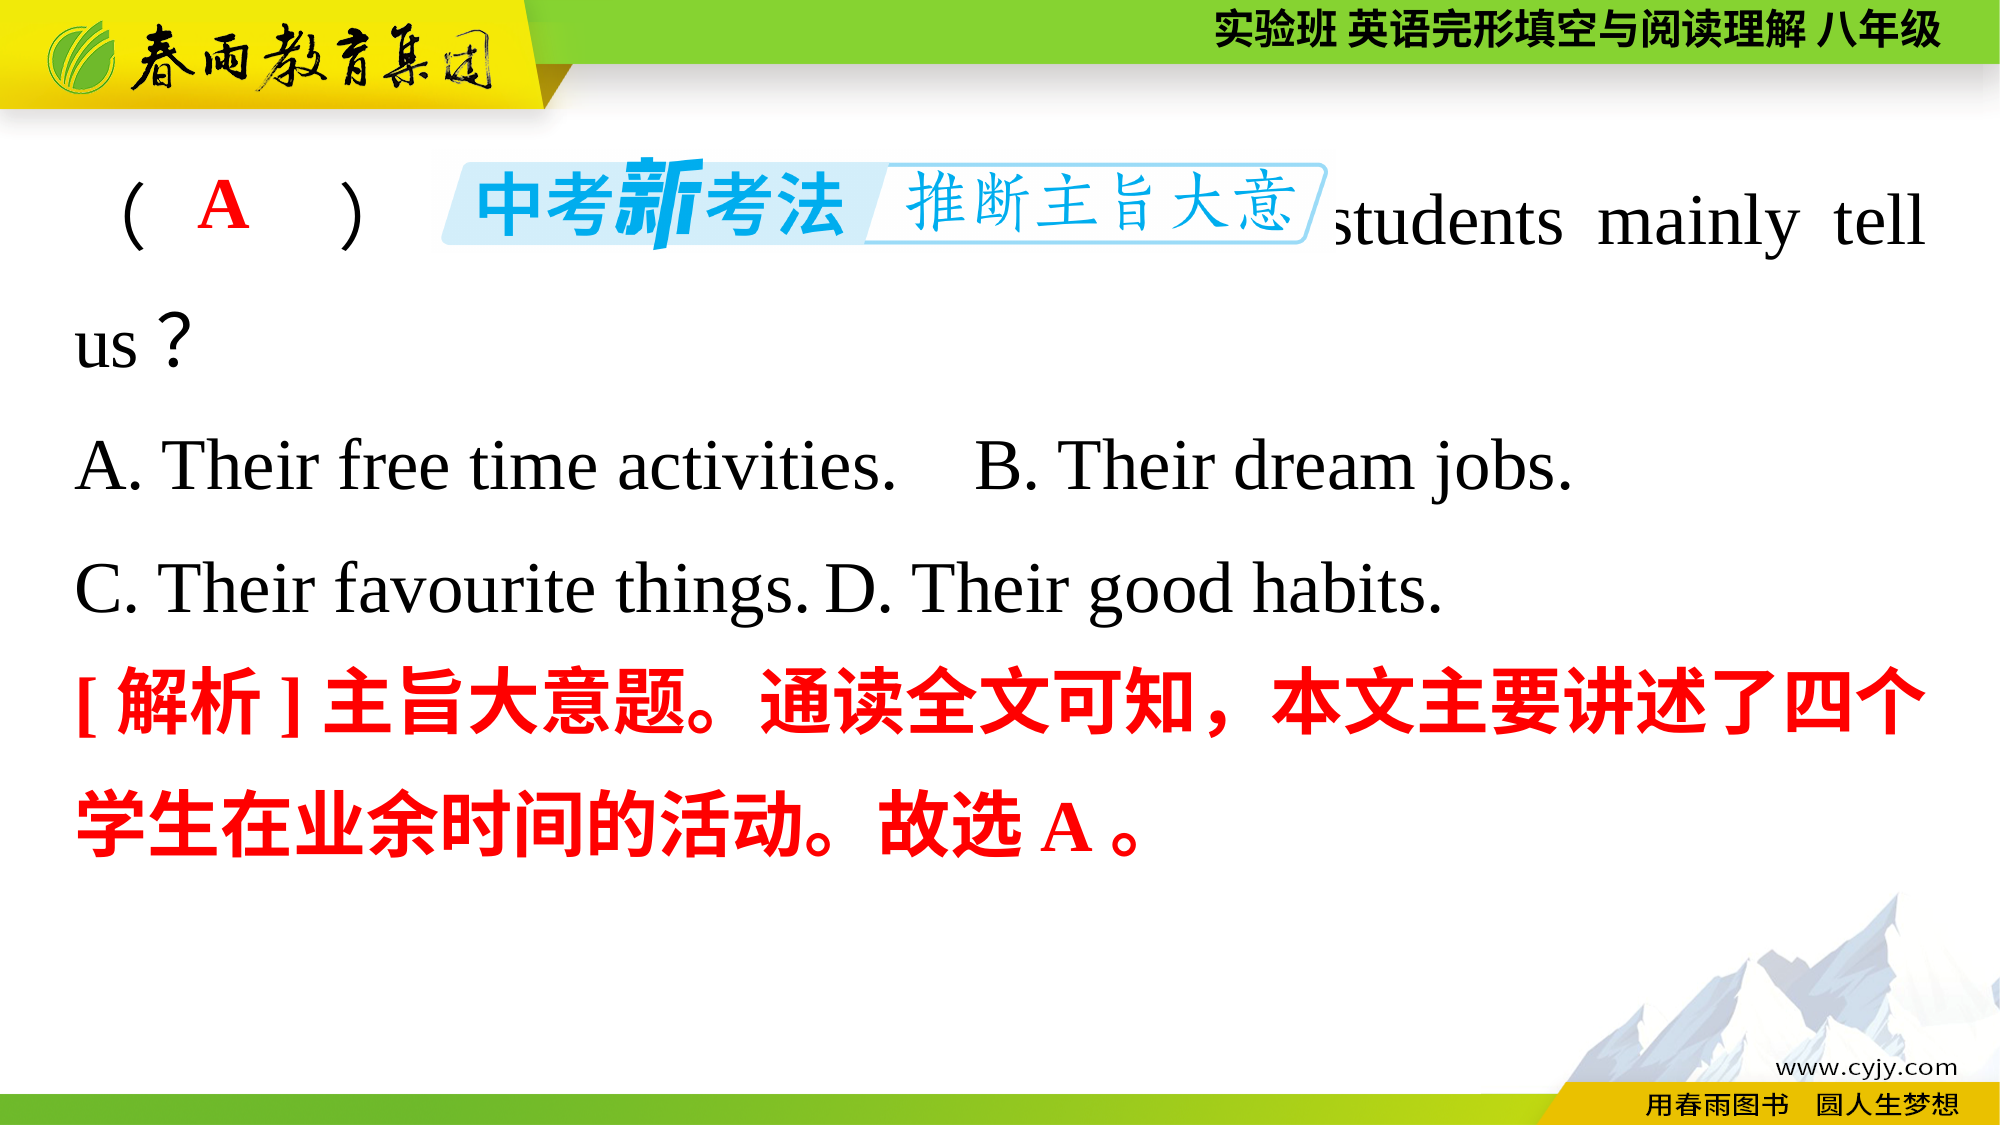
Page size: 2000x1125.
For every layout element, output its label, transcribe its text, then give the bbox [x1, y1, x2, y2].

picture [0, 0, 2000, 1125]
list （ ）5. What do the four students mainly tell us？ A. Their free time activities. B. Their dream jobs. C. Their favourite things. D. Their good habits. [59, 129, 1944, 613]
text_box [解析]主旨大意题。通读全文可知，本文主要讲述了四个学生在业余时间的活动。故选A。 [59, 613, 1944, 874]
text_box A [164, 148, 265, 251]
